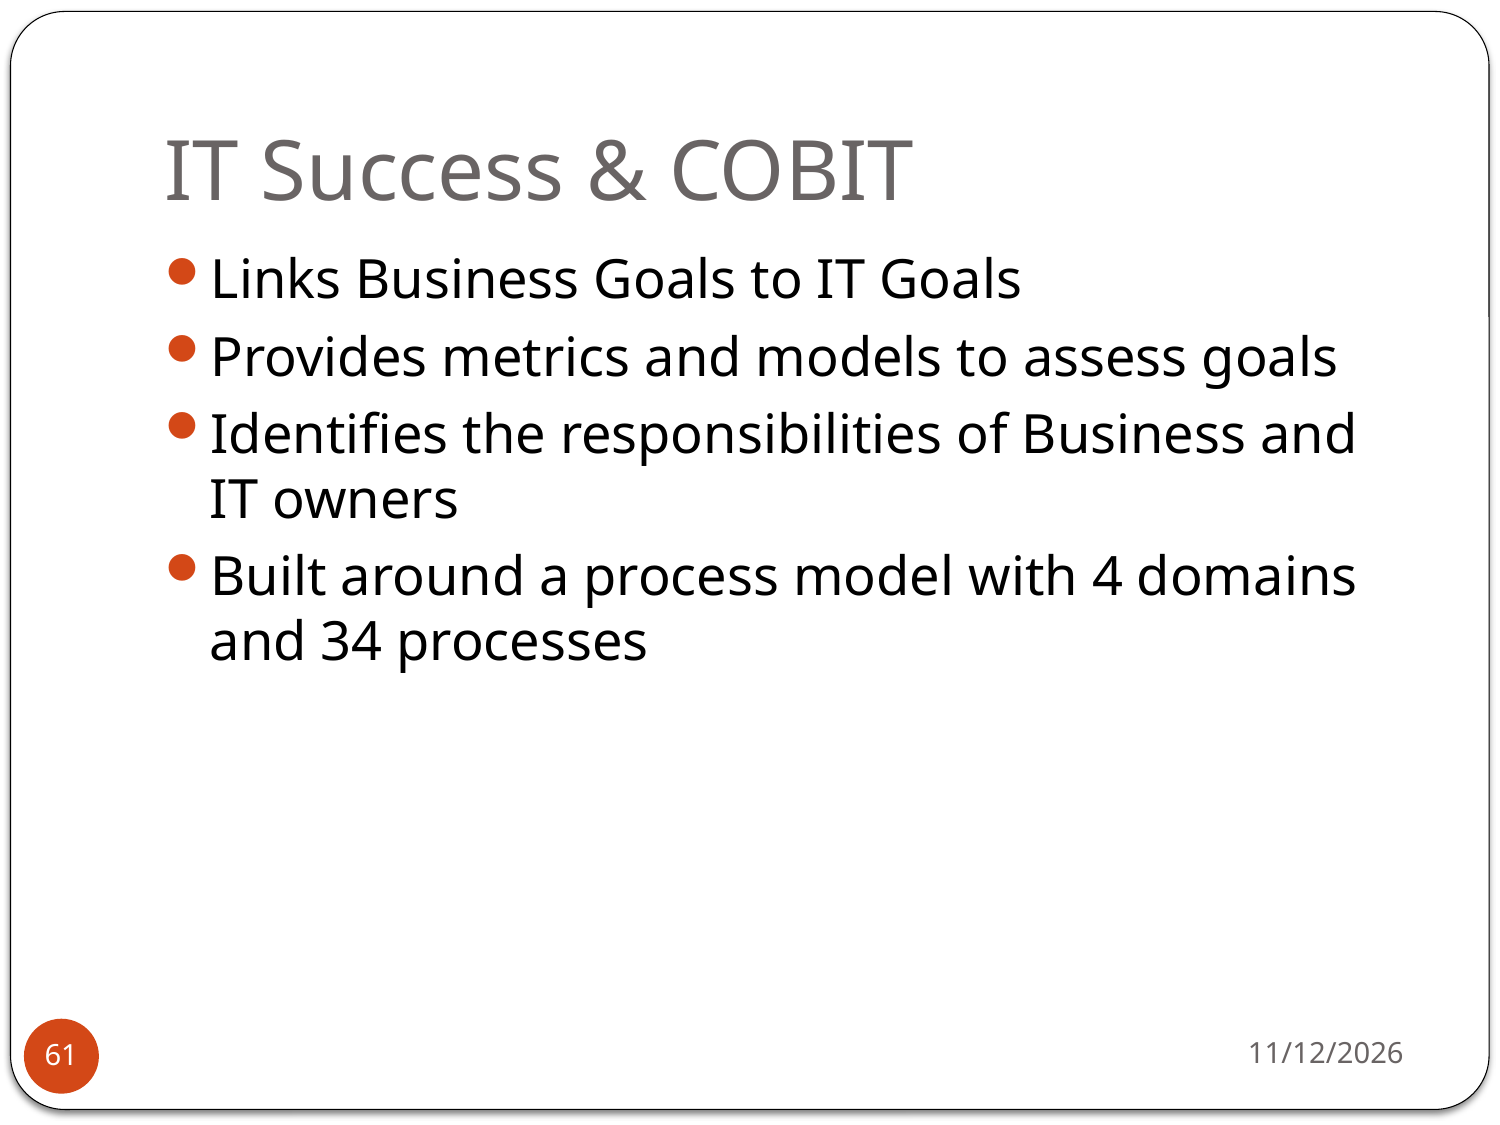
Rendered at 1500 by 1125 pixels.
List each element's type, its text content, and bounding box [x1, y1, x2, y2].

list Links Business Goals to IT Goals Provides metrics and models to assess goals Identifies the responsibilities of Business and IT owners Built around a process model with 4 domains and 34 processes [150, 237, 1425, 988]
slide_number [1012, 1015, 1419, 1094]
slide_number 61 [23, 1018, 99, 1094]
title IT Success & COBIT [150, 45, 1425, 233]
